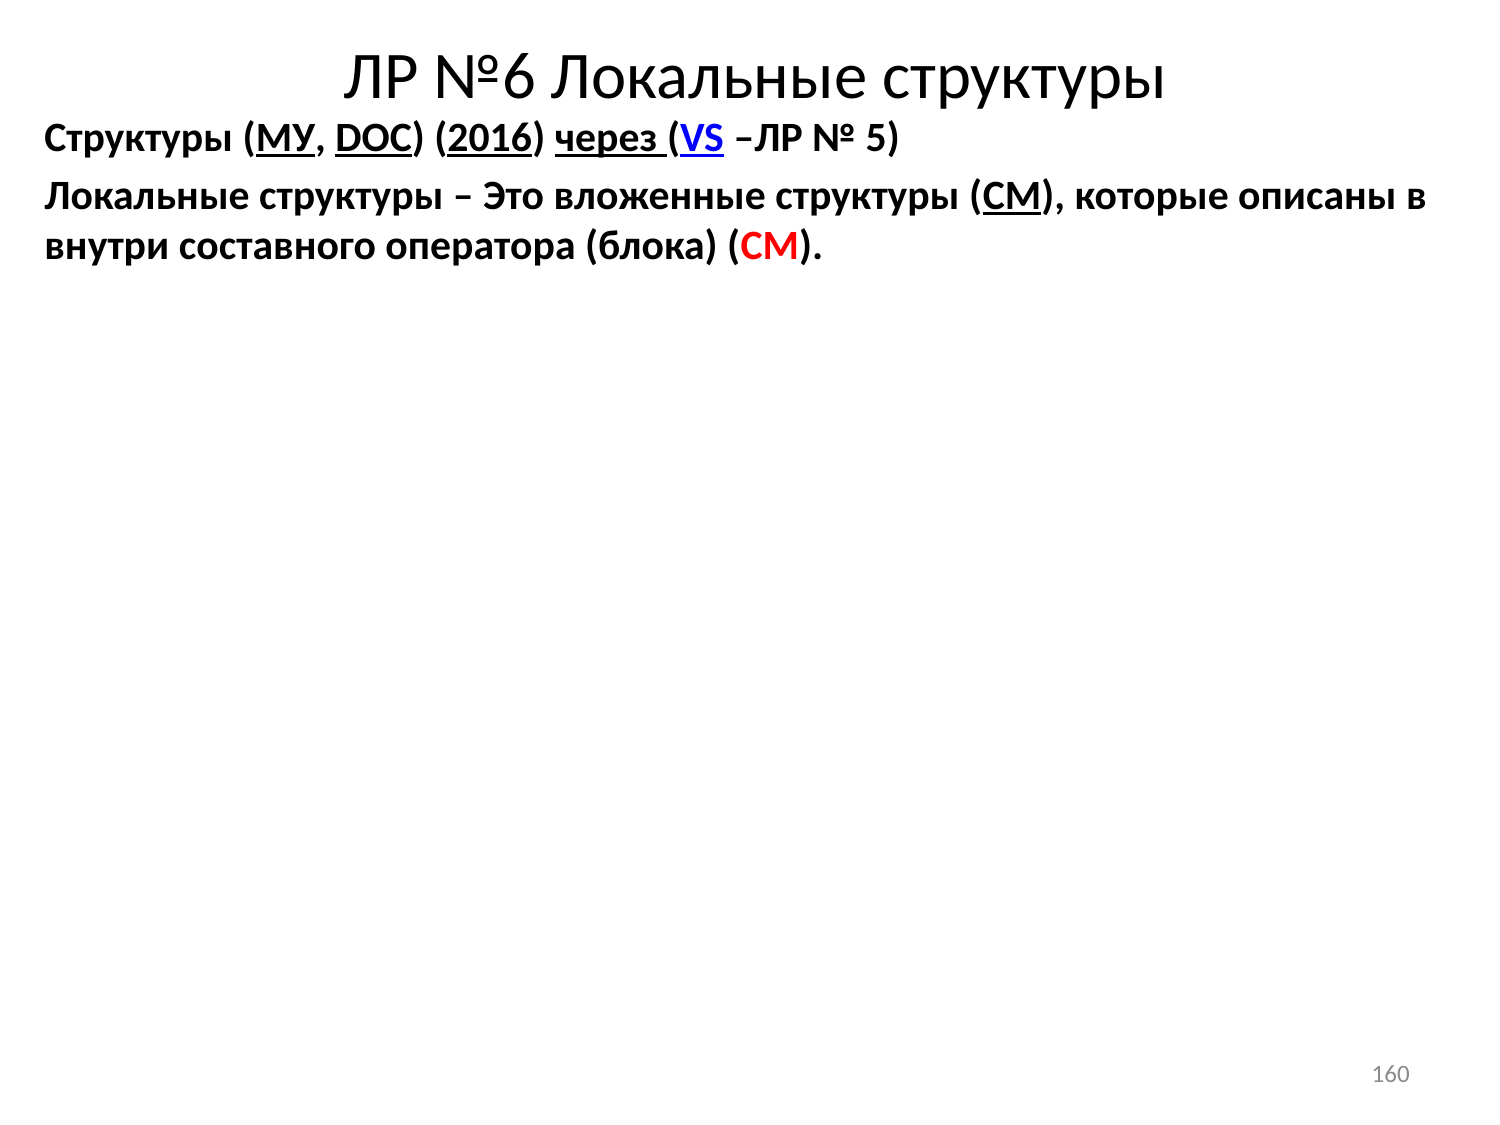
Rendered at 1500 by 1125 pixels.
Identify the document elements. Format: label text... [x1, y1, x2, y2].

slide_number 160 [1074, 1042, 1425, 1103]
text_box Структуры (МУ, DOC) (2016) через (VS –ЛР № 5) Локальные структуры – Это вложенные структуры (СМ), которые описаны в внутри составного оператора (блока) (СМ). [29, 101, 1453, 1035]
title ЛР №6 Локальные структуры [289, 19, 1223, 101]
